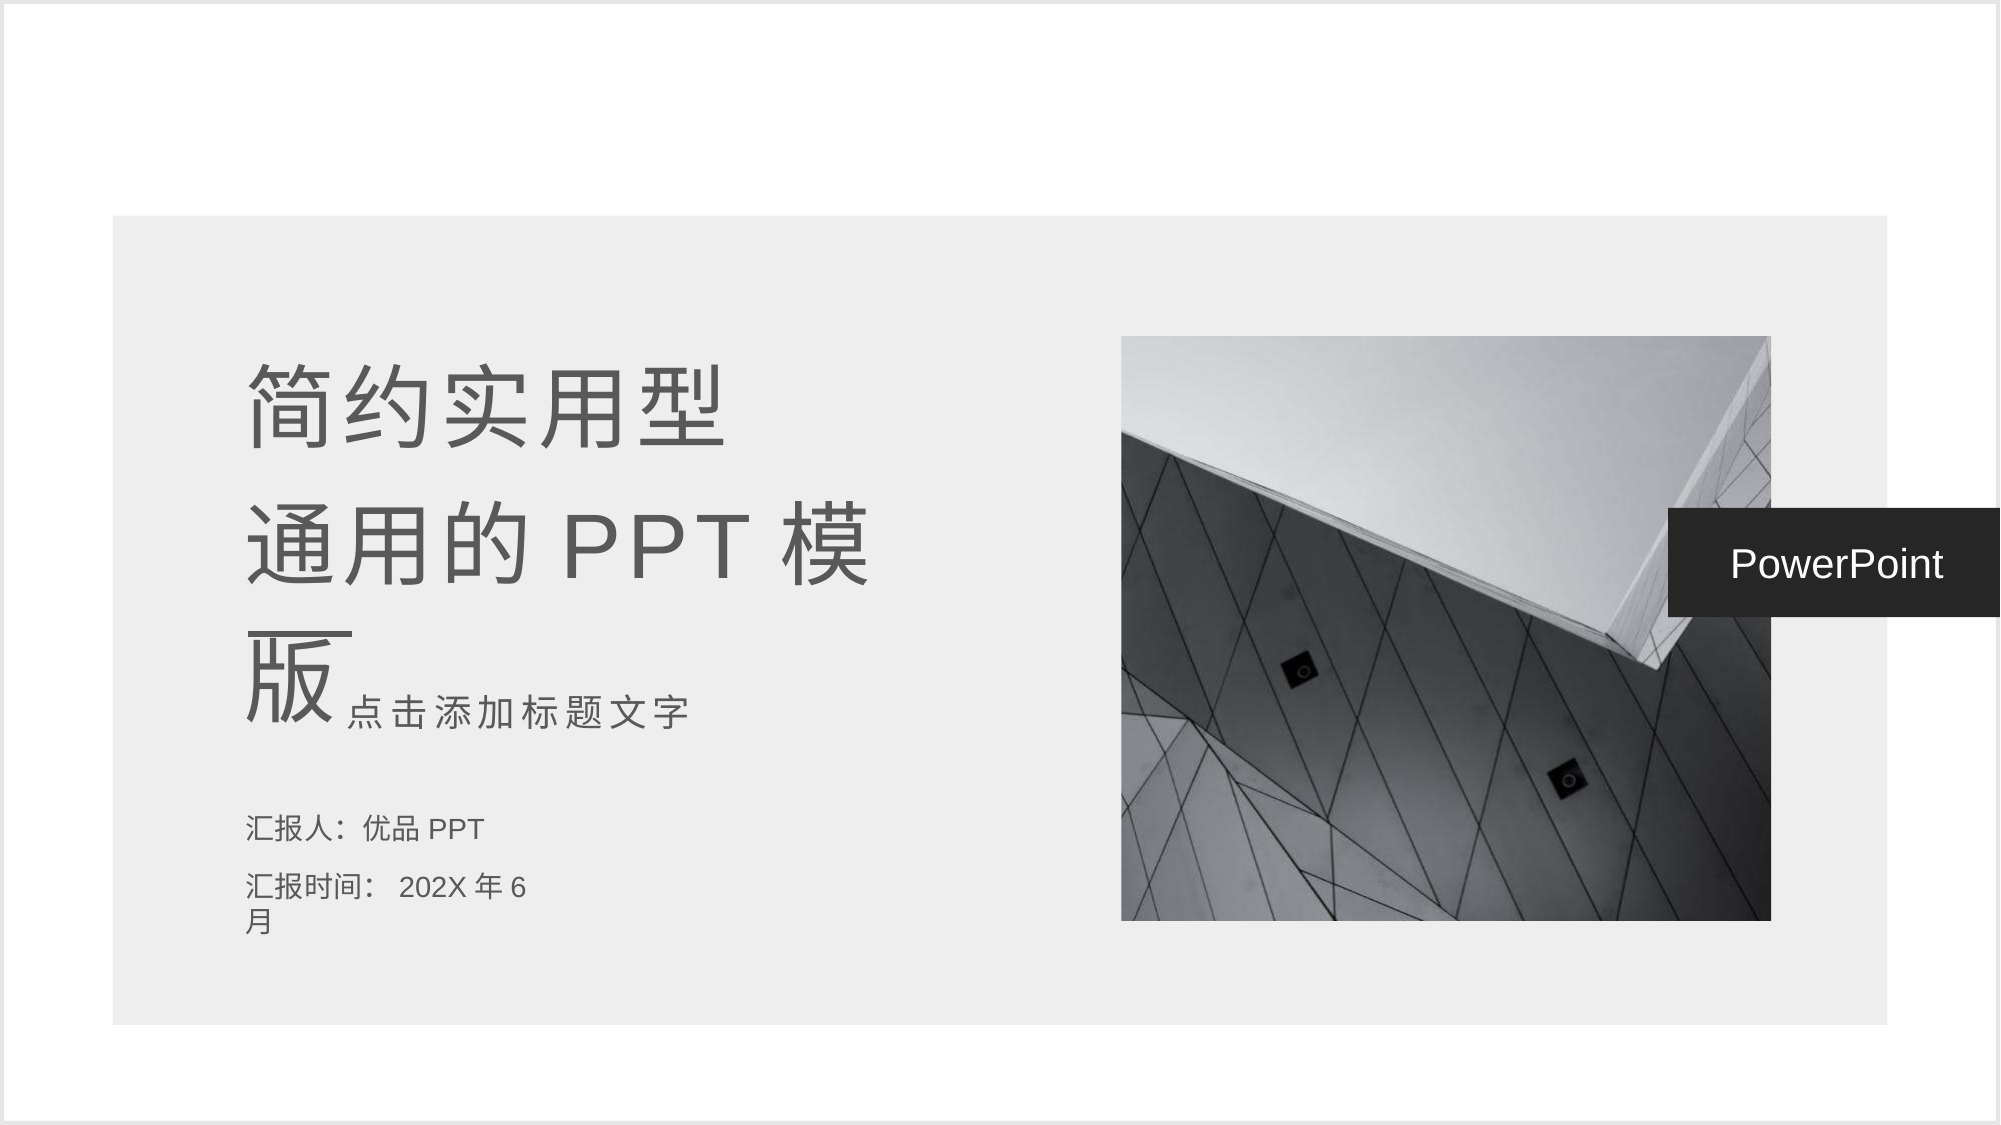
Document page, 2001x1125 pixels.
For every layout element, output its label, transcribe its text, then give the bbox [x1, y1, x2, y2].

text_box [1772, 507, 2000, 618]
text_box [111, 215, 1888, 1026]
text_box 汇报时间：202X年6月 [230, 860, 563, 946]
text_box PowerPoint [1772, 529, 1990, 595]
picture [1121, 336, 1772, 921]
text_box 汇报人：优品PPT [230, 802, 547, 853]
text_box 点击添加标题文字 [228, 681, 809, 742]
text_box 简约实用型 通用的PPT模版 [229, 314, 964, 742]
